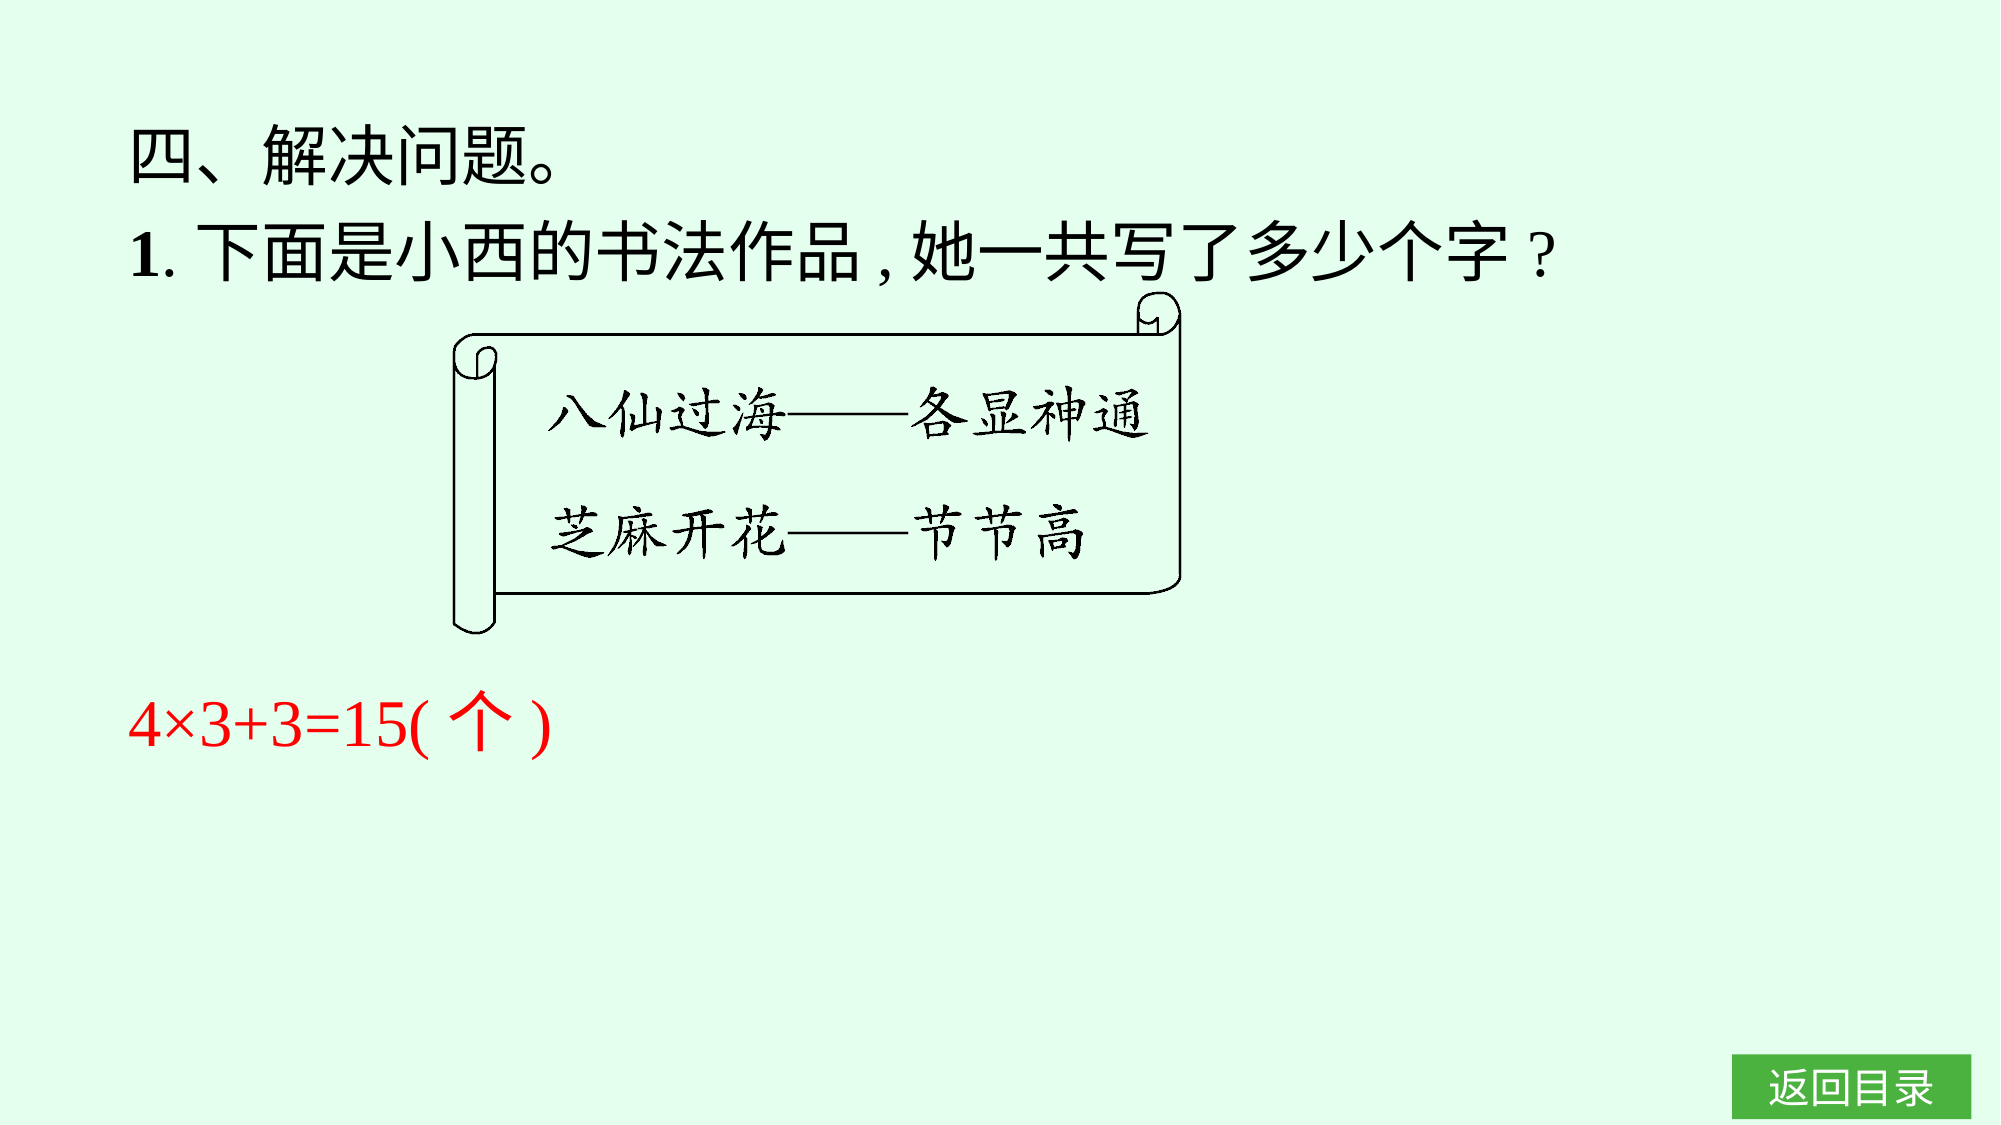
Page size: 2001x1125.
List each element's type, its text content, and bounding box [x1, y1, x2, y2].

text_box 四、解决问题。 1.下面是小西的书法作品,她一共写了多少个字? [113, 90, 1887, 298]
text_box 4×3+3=15(个) [113, 656, 568, 768]
picture [448, 290, 1182, 636]
